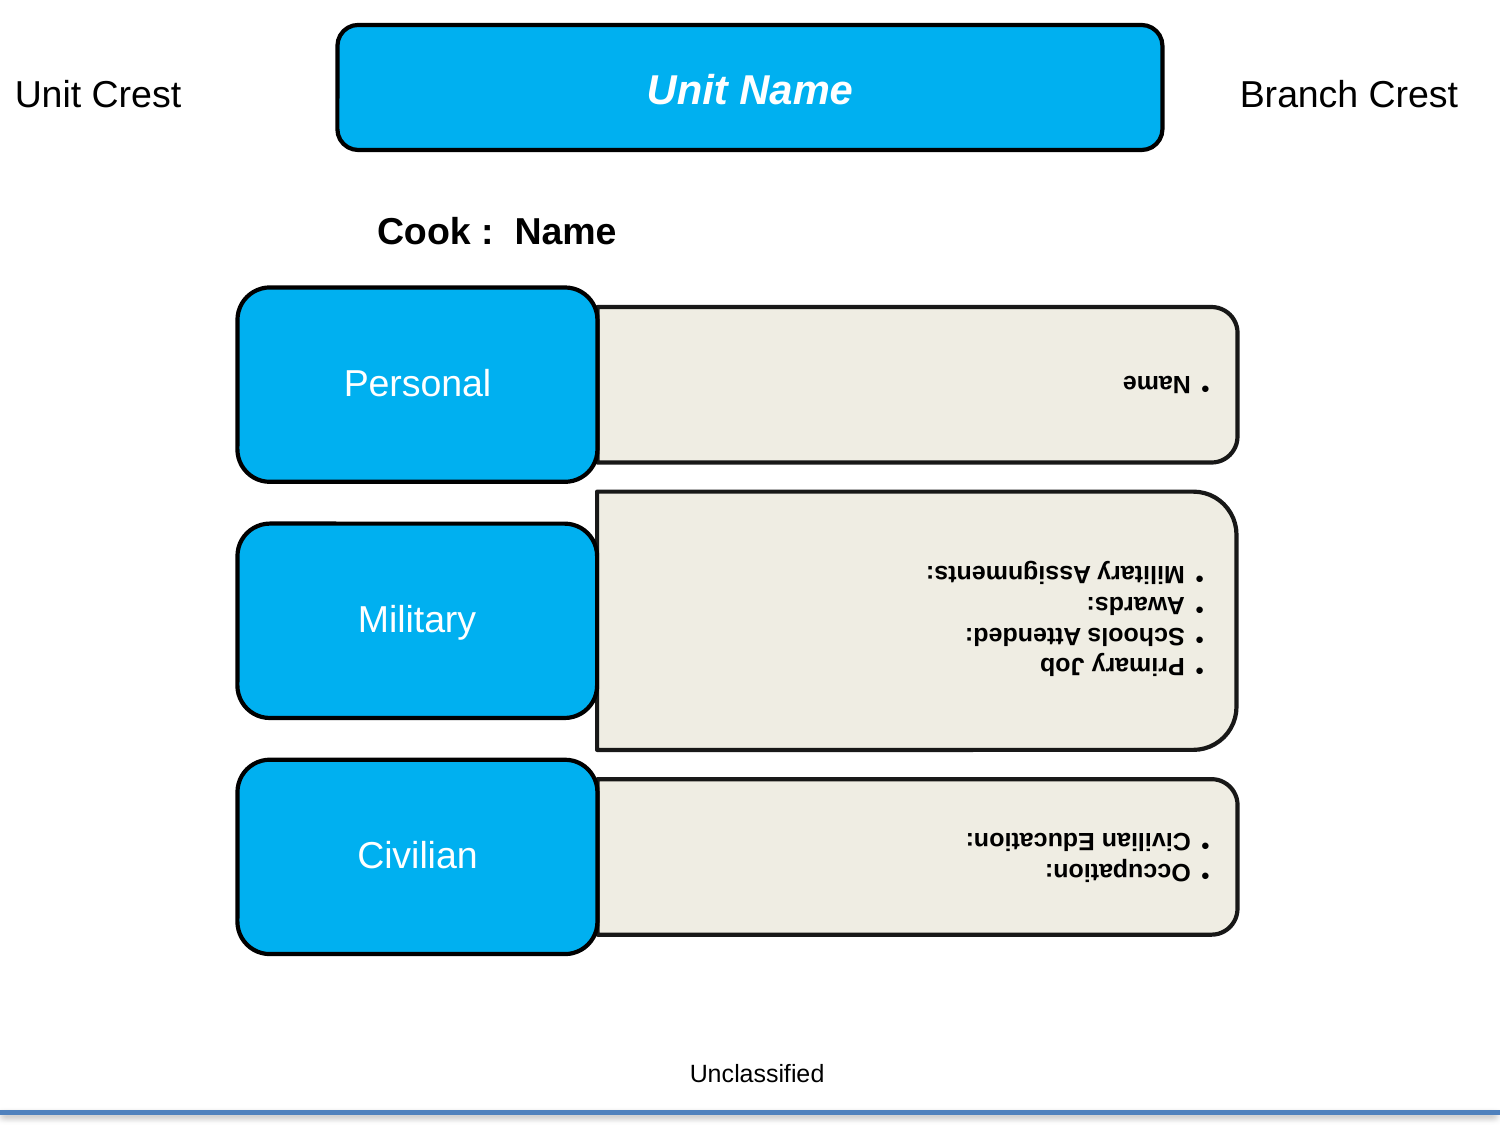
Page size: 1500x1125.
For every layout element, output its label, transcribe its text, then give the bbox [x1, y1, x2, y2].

text_box Unit Crest [0, 62, 238, 123]
text_box Branch Crest [1224, 62, 1488, 123]
text_box Unclassified [674, 1050, 900, 1095]
text_box Cook : Name [362, 199, 1200, 260]
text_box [237, 287, 1238, 955]
text_box Unit Name [335, 22, 1165, 153]
